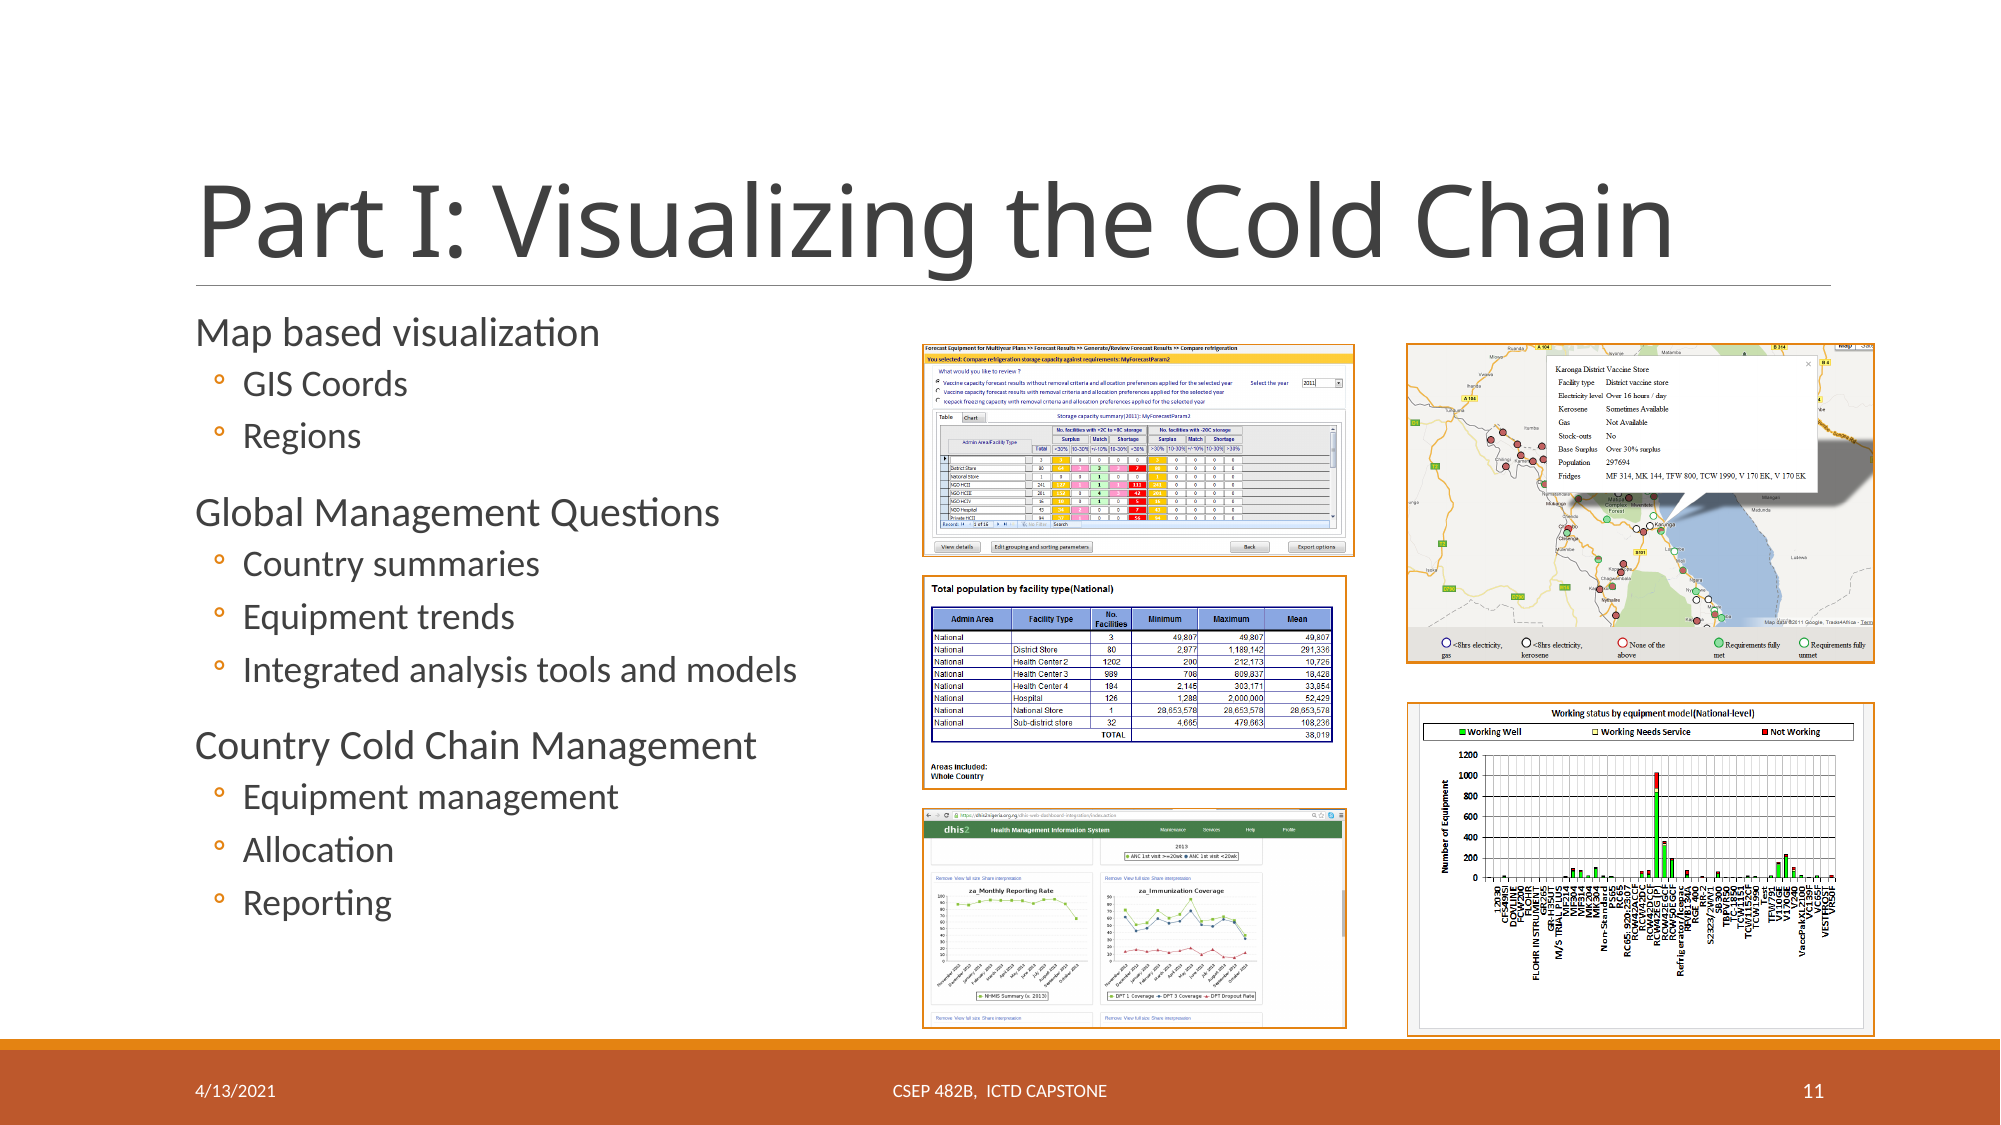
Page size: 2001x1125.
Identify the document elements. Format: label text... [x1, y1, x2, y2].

footer CSEP 482B, ICTD Capstone [604, 1059, 1396, 1120]
list Map based visualization GIS Coords Regions Global Management Questions Country summaries Equipment trends Integrated analysis tools and models Country Cold Chain Management Equipment management Allocation Reporting [180, 302, 1830, 963]
picture [923, 344, 1354, 557]
picture [1407, 344, 1874, 662]
picture [1407, 703, 1874, 1036]
title Part I: Visualizing the Cold Chain [180, 47, 1830, 285]
slide_number 11 [1624, 1059, 1840, 1120]
picture [923, 808, 1346, 1028]
picture [923, 576, 1346, 789]
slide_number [180, 1059, 586, 1120]
